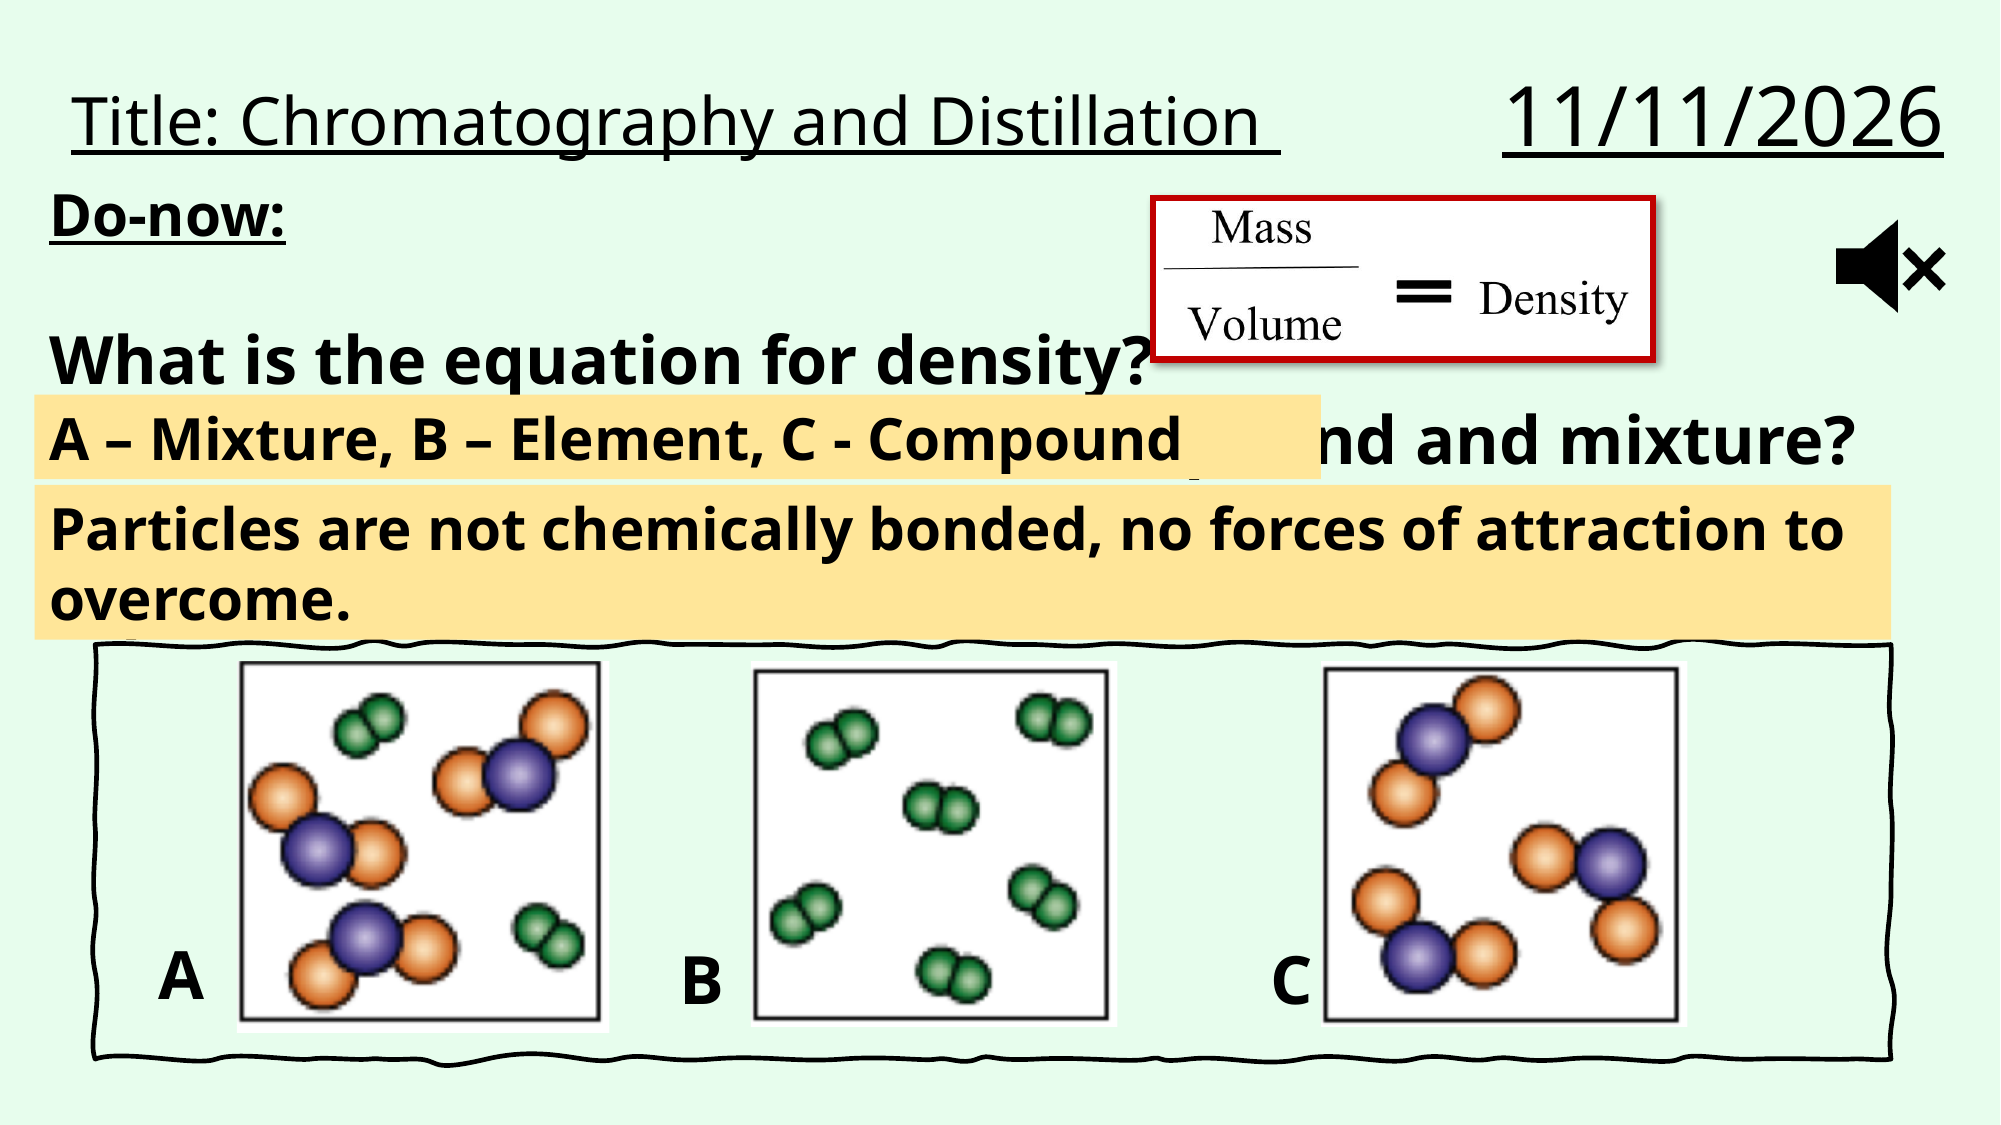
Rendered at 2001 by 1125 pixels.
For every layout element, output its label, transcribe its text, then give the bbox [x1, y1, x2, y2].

picture [1156, 201, 1651, 357]
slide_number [1487, 89, 2000, 150]
text_box [92, 640, 1895, 1066]
picture [236, 661, 610, 1033]
text_box A – Mixture, B – Element, C - Compound [34, 394, 1321, 480]
text_box Particles are not chemically bonded, no forces of attraction to overcome. [34, 484, 1892, 640]
text_box Do-now: What is the equation for density? Which of these is an element, compound and mixture? Why can mixtures/impure substances be easily separated? [34, 170, 1898, 715]
text_box A [143, 926, 236, 1021]
text_box Title: Chromatography and Distillation [56, 71, 1587, 167]
picture [1825, 200, 1957, 332]
picture [750, 661, 1118, 1027]
text_box C [1255, 930, 1320, 1026]
picture [1320, 661, 1688, 1027]
text_box B [664, 930, 750, 1026]
